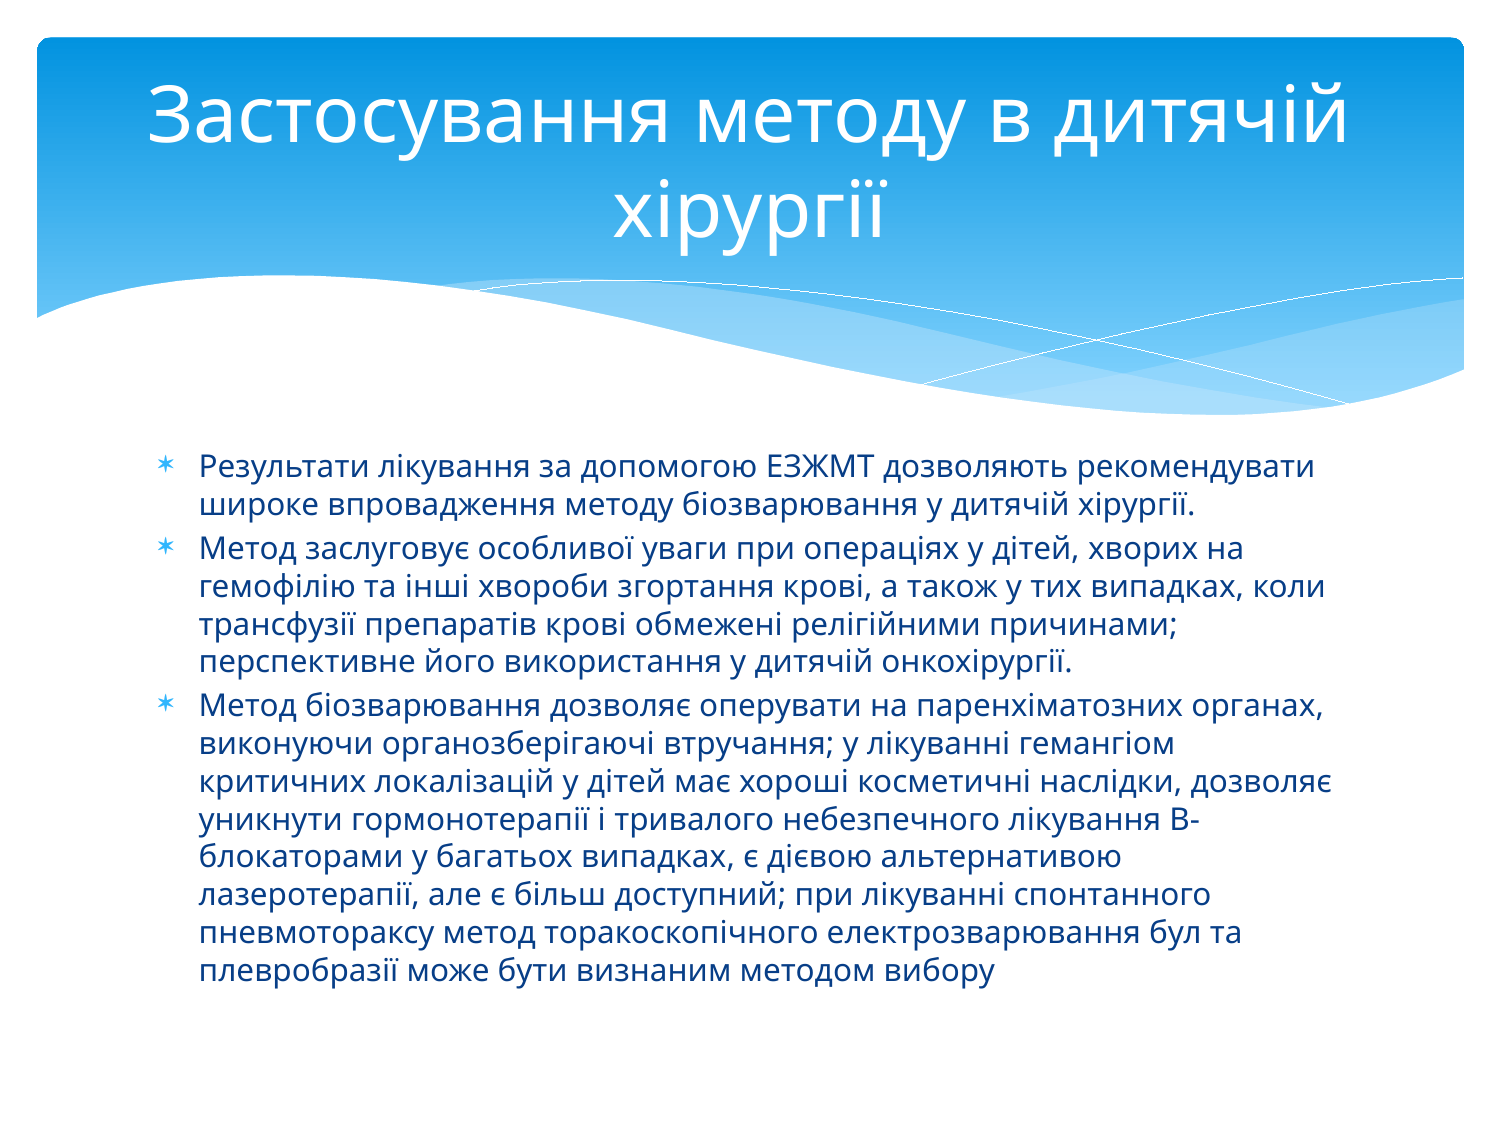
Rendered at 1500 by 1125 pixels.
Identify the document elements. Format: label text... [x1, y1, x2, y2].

list Результати лікування за допомогою ЕЗЖМТ дозволяють рекомендувати широке впровадження методу біозварювання у дитячій хірургії. Метод заслуговує особливої уваги при операціях у дітей, хворих на гемофілію та інші хвороби згортання крові, а також у тих випадках, коли трансфузії препаратів крові обмежені релігійними причинами; перспективне його використання у дитячій онкохірургії. Метод біозварювання дозволяє оперувати на паренхіматозних органах, виконуючи органозберігаючі втручання; у лікуванні гемангіом критичних локалізацій у дітей має хороші косметичні наслідки, дозволяє уникнути гормонотерапії і тривалого небезпечного лікування В-блокаторами у багатьох випадках, є дієвою альтернативою лазеротерапії, але є більш доступний; при лікуванні спонтанного пневмотораксу метод торакоскопічного електрозварювання бул та плевробразії може бути визнаним методом вибору [143, 438, 1359, 1005]
title Застосування методу в дитячій хірургії [75, 55, 1425, 261]
